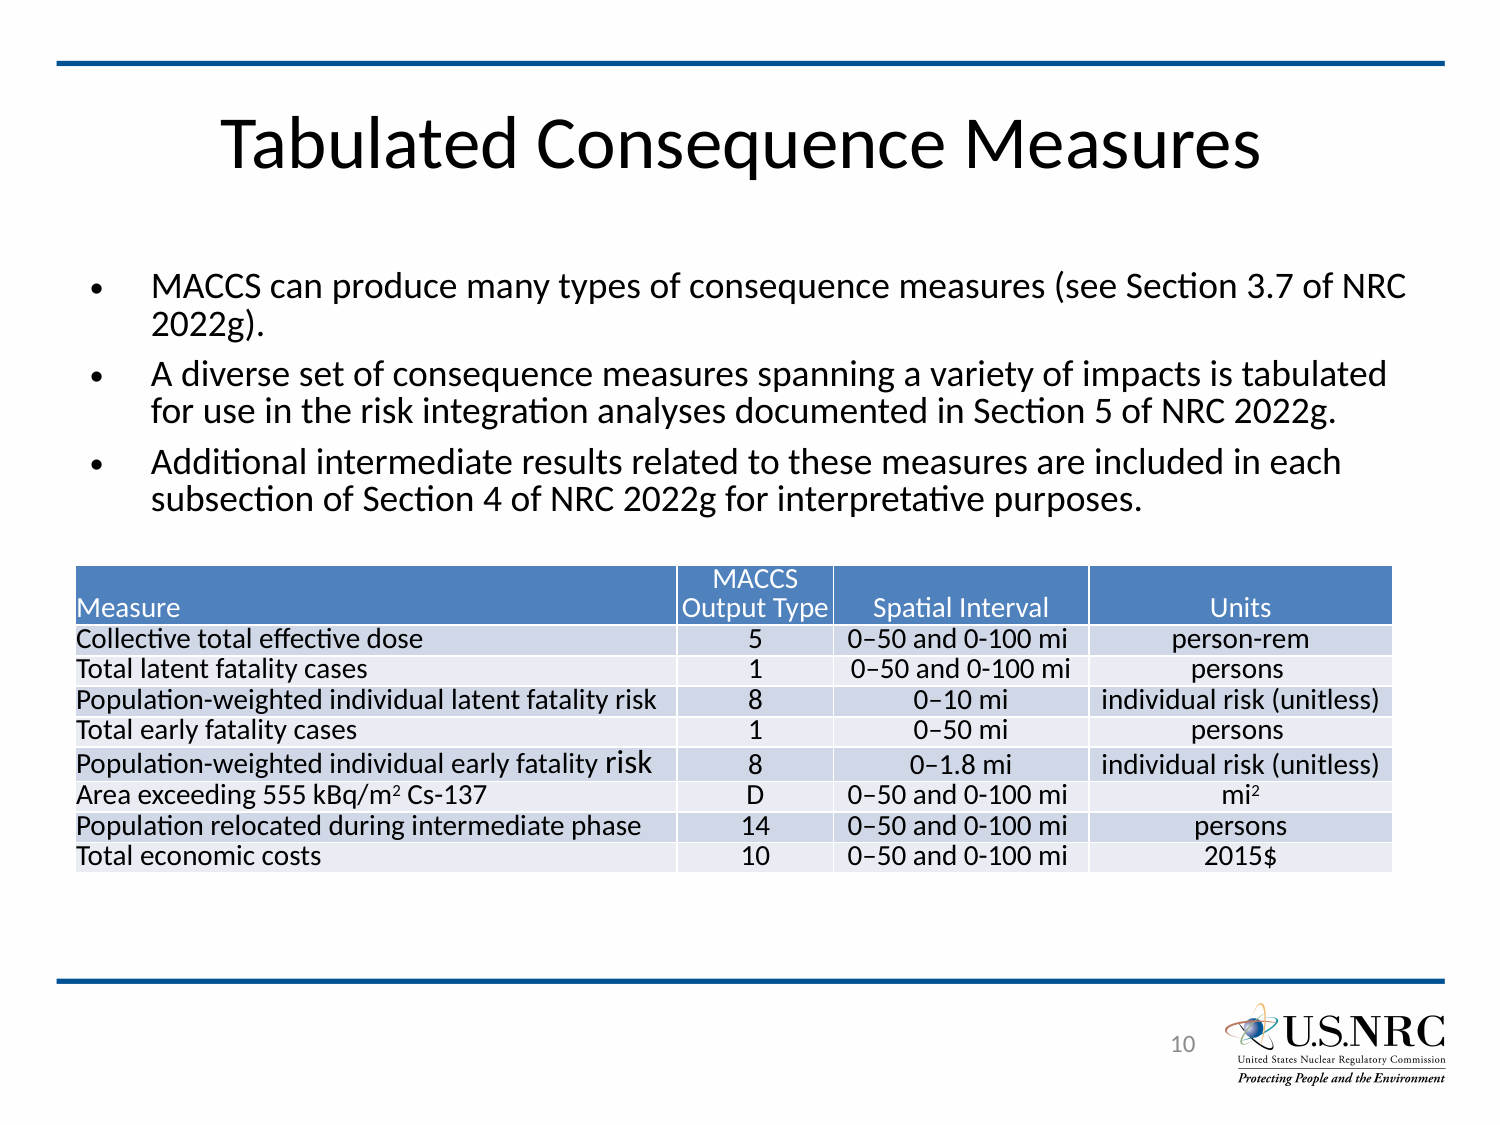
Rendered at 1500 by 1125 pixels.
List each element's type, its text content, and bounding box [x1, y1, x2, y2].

picture [0, 0, 1500, 1125]
table_cell mi2 [1090, 782, 1392, 811]
table_cell 14 [678, 813, 833, 842]
table_cell 5 [678, 626, 833, 655]
table_cell Area exceeding 555 kBq/m2 Cs-137 [76, 782, 676, 811]
table_cell Population relocated during intermediate phase [76, 813, 676, 842]
table_cell 0–50 and 0-100 mi [834, 782, 1088, 811]
title Tabulated Consequence Measures [75, 45, 1425, 233]
table_header Units [1090, 566, 1392, 624]
table_cell 10 [678, 843, 833, 872]
table_cell 0–10 mi [834, 687, 1088, 716]
table_cell individual risk (unitless) [1090, 687, 1392, 716]
table_cell Total latent fatality cases [76, 657, 676, 685]
text_box MACCS can produce many types of consequence measures (see Section 3.7 of NRC 2022g). A diverse set of consequence measures spanning a variety of impacts is tabulated for use in the risk integration analyses documented in Section 5 of NRC 2022g. Additional intermediate results related to these measures are included in each subsection of Section 4 of NRC 2022g for interpretative purposes. [74, 262, 1425, 536]
table_header Spatial Interval [834, 566, 1088, 624]
table_cell Total early fatality cases [76, 718, 676, 746]
table_header MACCS Output Type [678, 566, 833, 624]
table_cell 8 [678, 748, 833, 781]
table_cell 0–1.8 mi [834, 748, 1088, 781]
slide_number 10 [1030, 1012, 1211, 1073]
table_cell 1 [678, 657, 833, 685]
table_cell 0–50 and 0-100 mi [834, 813, 1088, 842]
table_cell individual risk (unitless) [1090, 748, 1392, 781]
table_cell Collective total effective dose [76, 626, 676, 655]
table_cell 0–50 and 0-100 mi [834, 626, 1088, 655]
table_cell 0–50 mi [834, 718, 1088, 746]
table_cell persons [1090, 657, 1392, 685]
table_cell 2015$ [1090, 843, 1392, 872]
table_cell 8 [678, 687, 833, 716]
table_header Measure [76, 566, 676, 624]
table_cell persons [1090, 813, 1392, 842]
table_cell 0–50 and 0-100 mi [834, 657, 1088, 685]
table_cell 1 [678, 718, 833, 746]
table_cell 0–50 and 0-100 mi [834, 843, 1088, 872]
table_cell Total economic costs [76, 843, 676, 872]
table_cell D [678, 782, 833, 811]
table_cell Population-weighted individual latent fatality risk [76, 687, 676, 716]
table_cell persons [1090, 718, 1392, 746]
table_cell Population-weighted individual early fatality risk [76, 748, 676, 781]
table_cell person-rem [1090, 626, 1392, 655]
